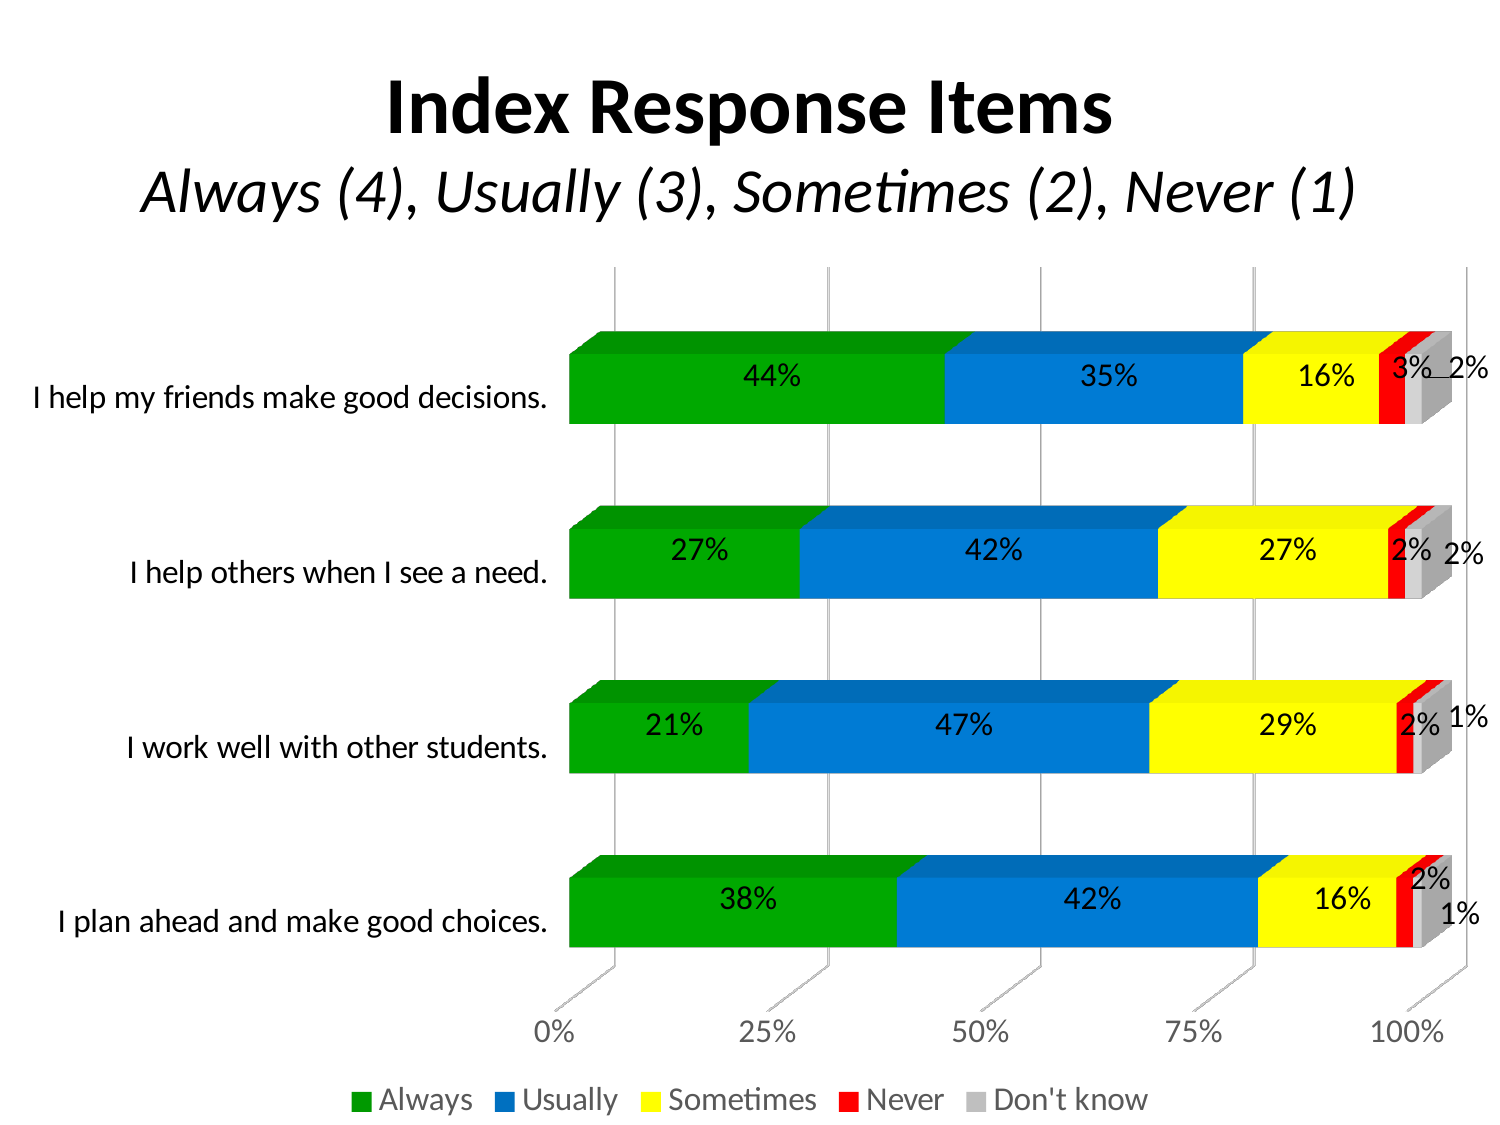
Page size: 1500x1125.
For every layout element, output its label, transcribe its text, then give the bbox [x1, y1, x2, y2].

chart [0, 249, 1500, 1125]
title Index Response Items Always (4), Usually (3), Sometimes (2), Never (1) [0, 45, 1500, 233]
